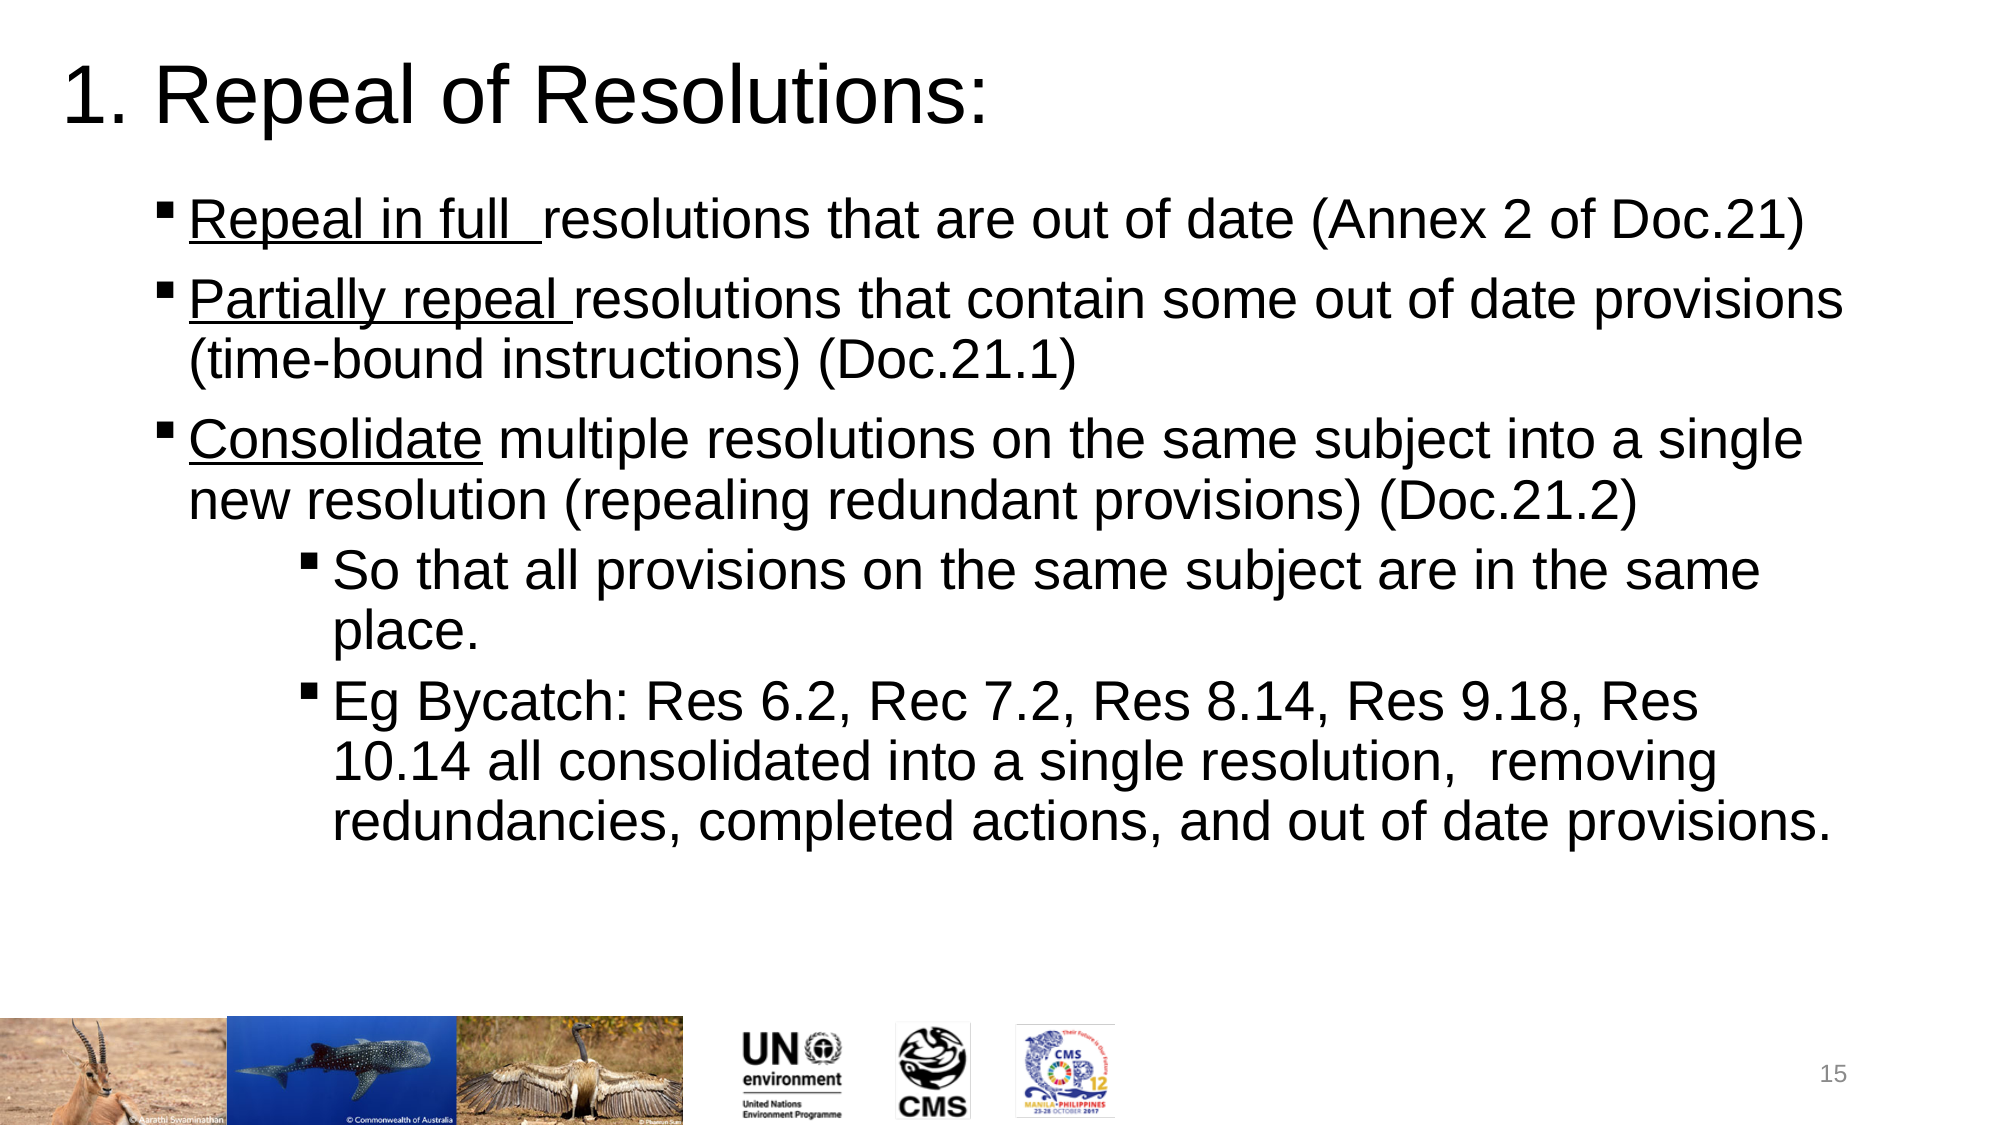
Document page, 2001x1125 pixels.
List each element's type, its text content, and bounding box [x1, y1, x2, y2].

slide_number 15 [1412, 1042, 1863, 1103]
picture [725, 1014, 1115, 1125]
list Repeal in full resolutions that are out of date (Annex 2 of Doc.21) Partially repeal resolutions that contain some out of date provisions (time-bound instructions) (Doc.21.1) Consolidate multiple resolutions on the same subject into a single new resolution (repealing redundant provisions) (Doc.21.2) So that all provisions on the same subject are in the same place. Eg Bycatch: Res 6.2, Rec 7.2, Res 8.14, Res 9.18, Res 10.14 all consolidated into a single resolution, removing redundancies, completed actions, and out of date provisions. [137, 182, 1863, 1014]
text_box 1. Repeal of Resolutions: [45, 40, 1855, 154]
picture [0, 1016, 683, 1125]
